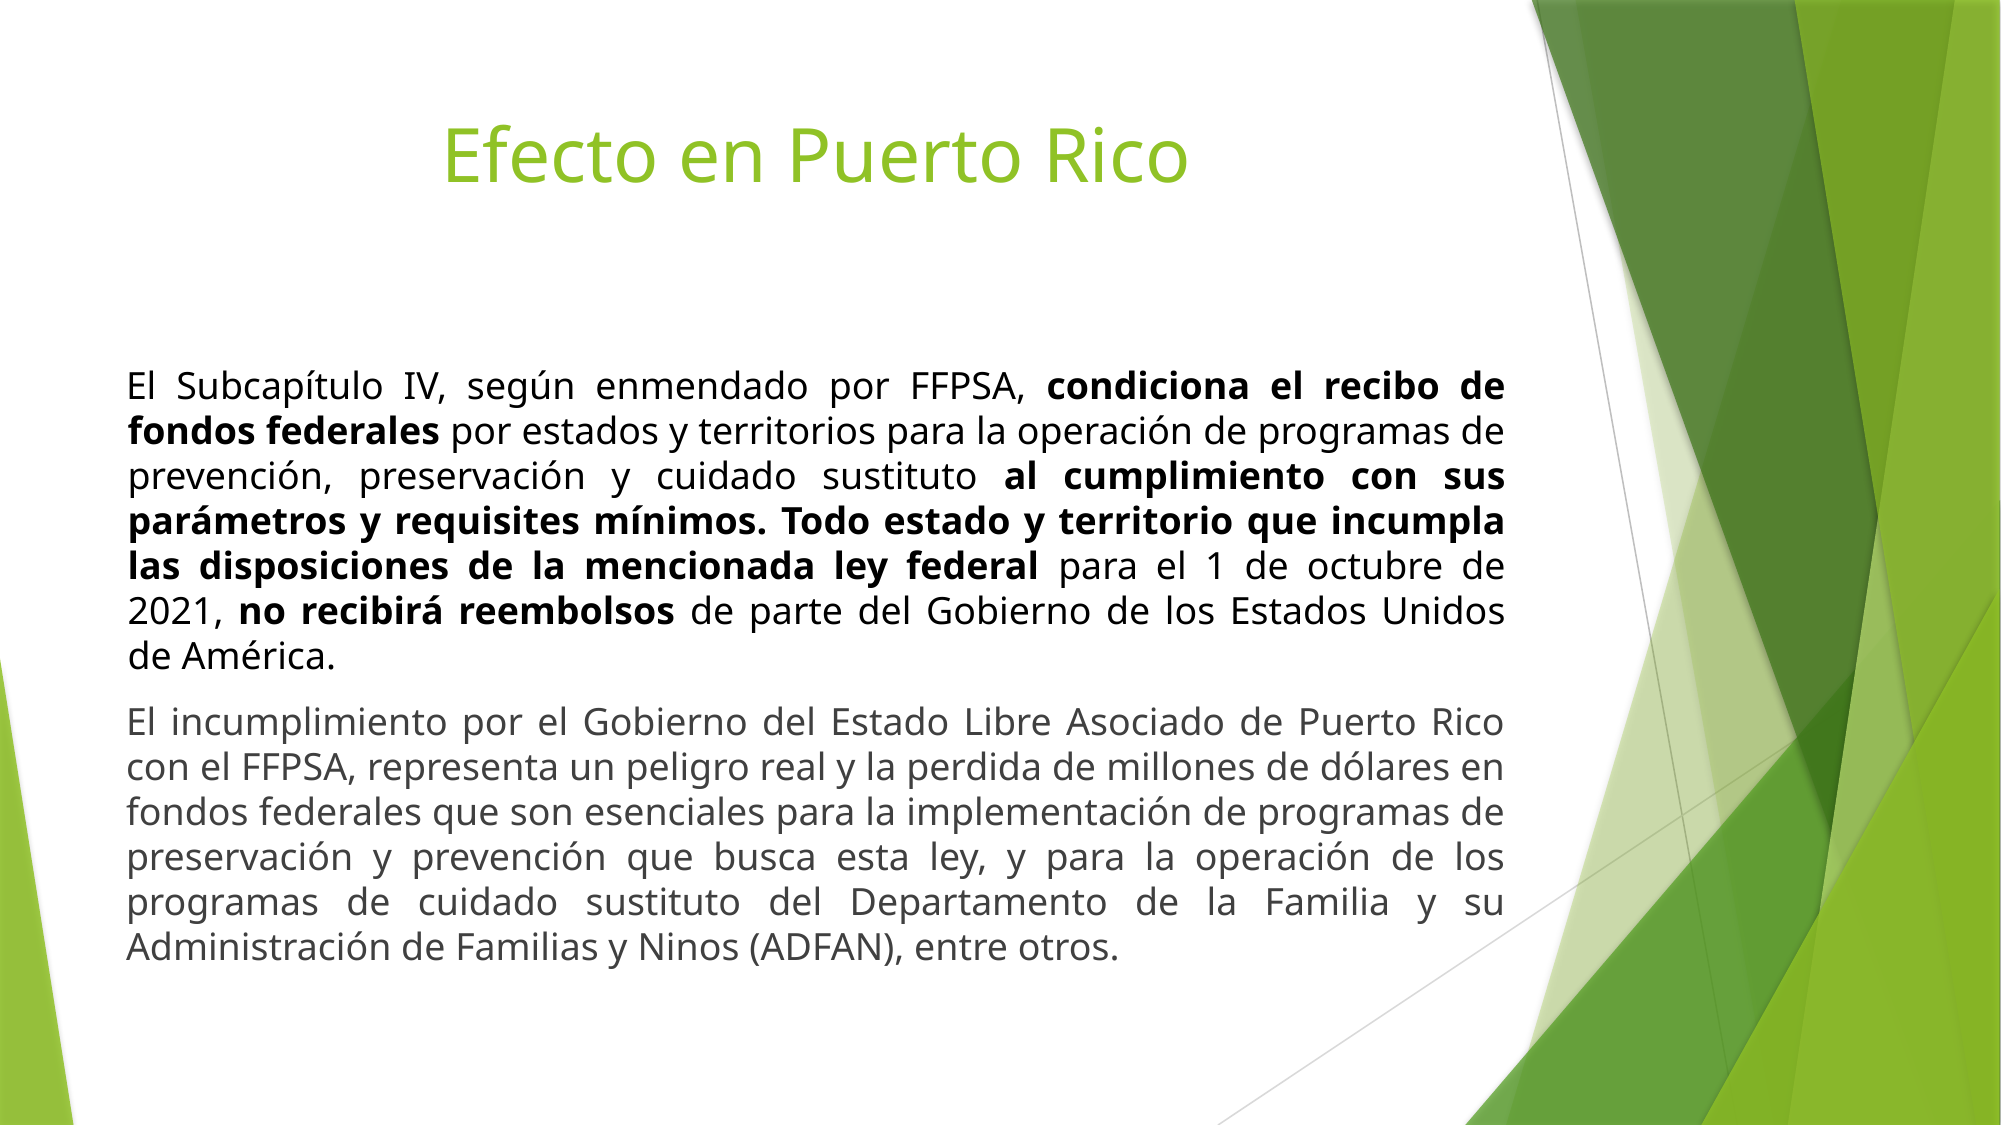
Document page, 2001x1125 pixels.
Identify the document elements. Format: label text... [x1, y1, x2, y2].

list El Subcapítulo IV, según enmendado por FFPSA, condiciona el recibo de fondos federales por estados y territorios para la operación de programas de prevención, preservación y cuidado sustituto al cumplimiento con sus parámetros y requisites mínimos. Todo estado y territorio que incumpla las disposiciones de la mencionada ley federal para el 1 de octubre de 2021, no recibirá reembolsos de parte del Gobierno de los Estados Unidos de América. El incumplimiento por el Gobierno del Estado Libre Asociado de Puerto Rico con el FFPSA, representa un peligro real y la perdida de millones de dólares en fondos federales que son esenciales para la implementación de programas de preservación y prevención que busca esta ley, y para la operación de los programas de cuidado sustituto del Departamento de la Familia y su Administración de Familias y Ninos (ADFAN), entre otros. [111, 354, 1522, 992]
title Efecto en Puerto Rico [111, 99, 1522, 317]
